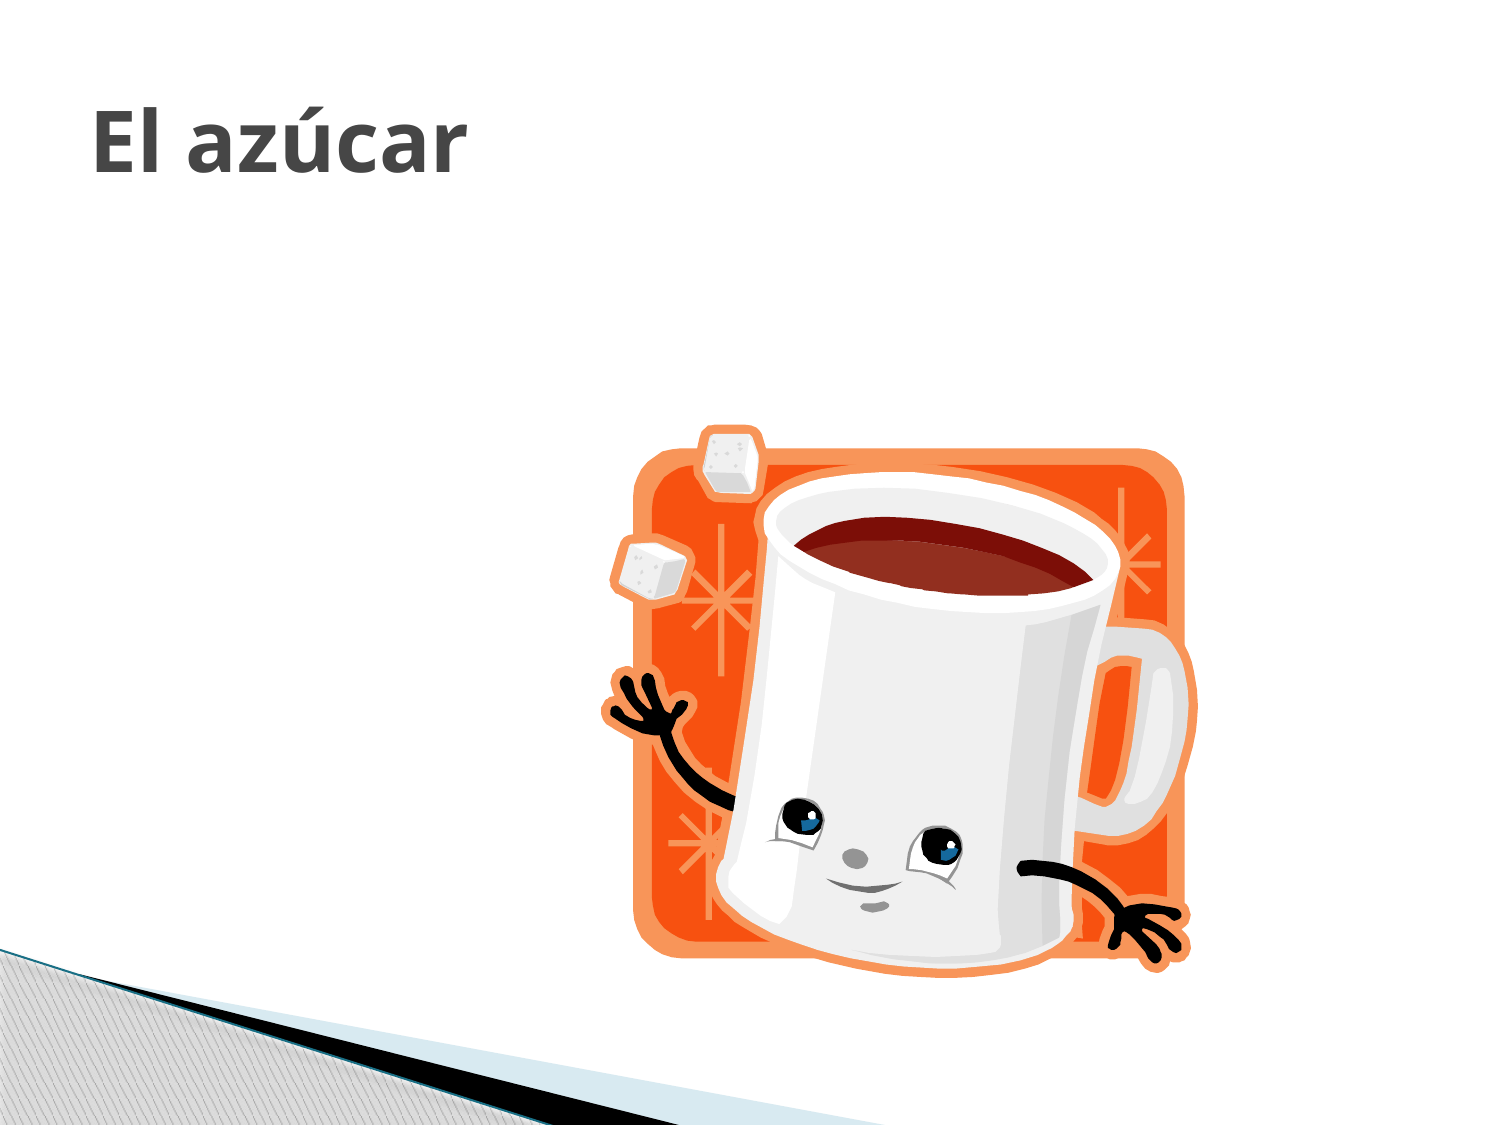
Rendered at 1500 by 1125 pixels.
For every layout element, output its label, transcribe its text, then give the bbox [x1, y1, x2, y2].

title El azúcar [75, 45, 1425, 233]
picture [598, 422, 1201, 981]
